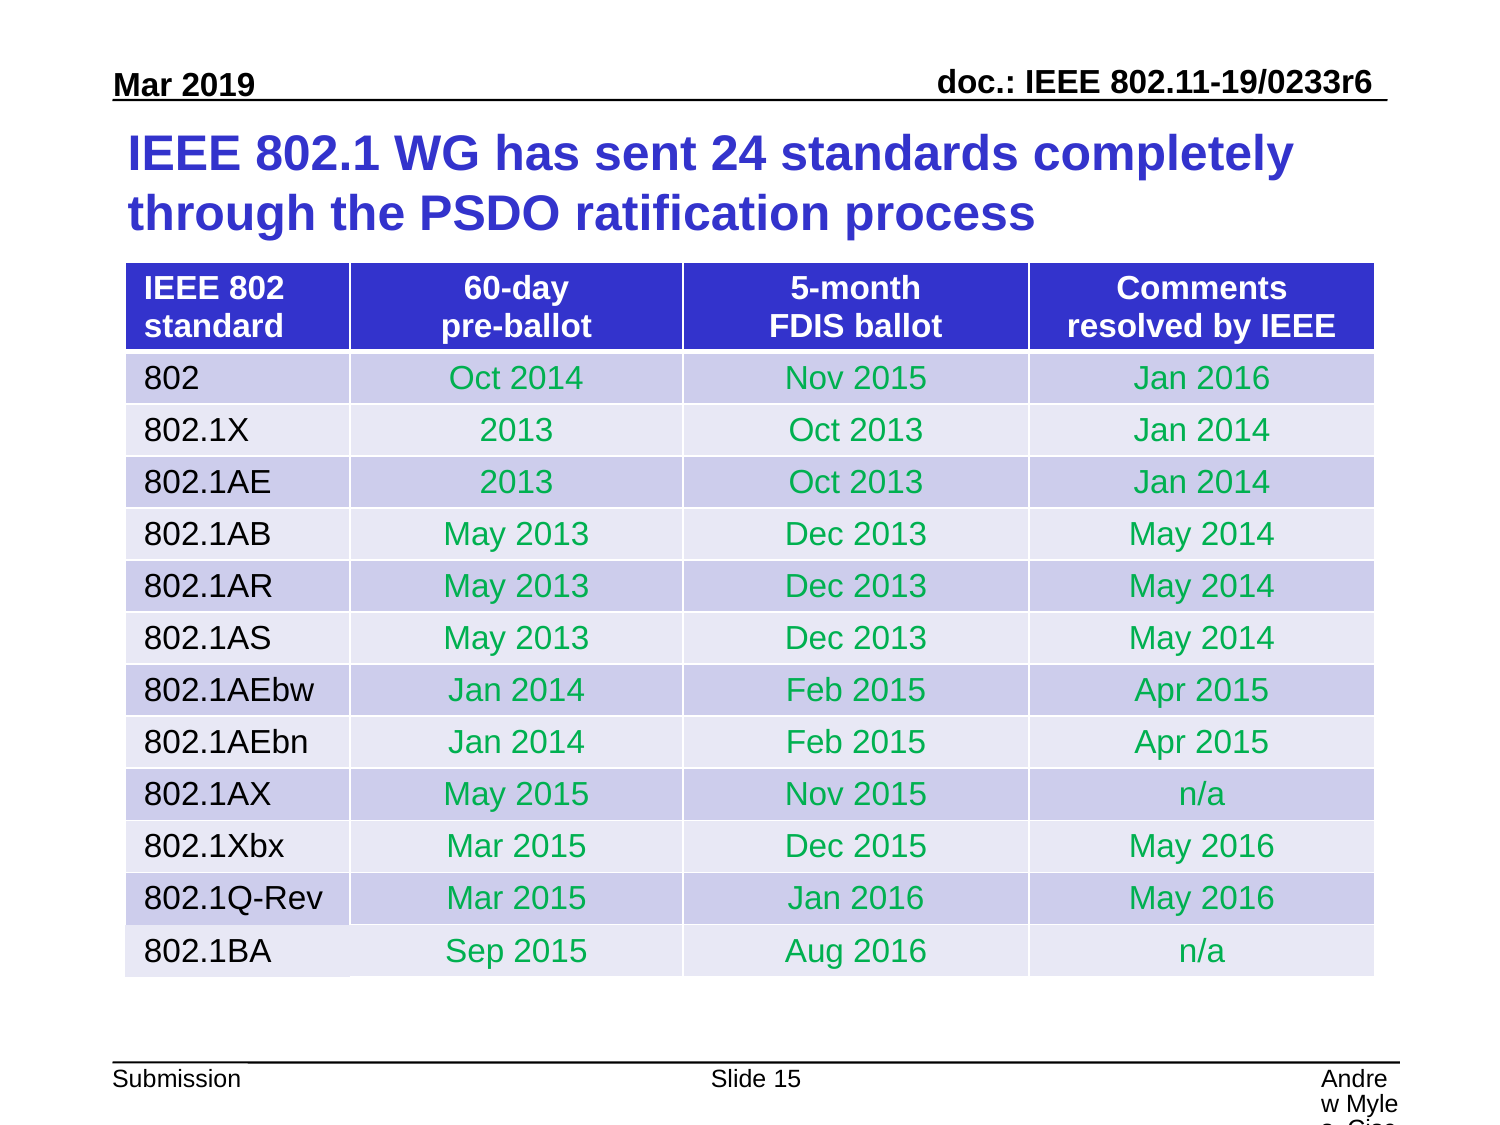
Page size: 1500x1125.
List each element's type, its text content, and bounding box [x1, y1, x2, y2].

table_cell 802.1AX [126, 769, 349, 820]
table_cell May 2013 [351, 613, 682, 663]
table_cell n/a [1030, 925, 1374, 976]
table_cell 802.1Q-Rev [126, 873, 349, 925]
table_cell May 2014 [1030, 561, 1374, 611]
table_cell Nov 2015 [684, 769, 1028, 820]
table_cell Oct 2014 [351, 354, 682, 403]
table_cell 802.1AEbw [126, 665, 349, 715]
table_header 5-month FDIS ballot [684, 263, 1028, 349]
table_cell Jan 2014 [351, 665, 682, 715]
table_cell May 2016 [1030, 821, 1374, 872]
table_cell Jan 2014 [1030, 405, 1374, 455]
table_cell Sep 2015 [350, 925, 682, 976]
table_cell 802.1AR [126, 561, 349, 611]
table_cell Jan 2016 [1030, 354, 1374, 403]
table_header IEEE 802 standard [126, 263, 349, 349]
table_cell Mar 2015 [351, 873, 682, 924]
table_header Comments resolved by IEEE [1030, 263, 1374, 349]
slide_number Slide 15 [709, 1061, 803, 1093]
table_cell May 2013 [351, 509, 682, 559]
table_cell May 2014 [1030, 613, 1374, 663]
table_cell Jan 2016 [684, 873, 1028, 924]
table_cell Dec 2013 [684, 561, 1028, 611]
table_cell Apr 2015 [1030, 717, 1374, 767]
table_cell Feb 2015 [684, 665, 1028, 715]
table_cell 802 [126, 354, 349, 403]
title IEEE 802.1 WG has sent 24 standards completely through the PSDO ratification process [112, 112, 1388, 288]
table_cell Jan 2014 [351, 717, 682, 767]
table_cell Jan 2014 [1030, 457, 1374, 507]
table_cell 802.1X [126, 405, 349, 455]
table_cell 802.1AB [126, 509, 349, 559]
table_cell Mar 2015 [351, 821, 682, 872]
table_cell Oct 2013 [684, 457, 1028, 507]
table_cell 802.1AE [126, 457, 349, 507]
table_cell 2013 [351, 457, 682, 507]
table_cell Aug 2016 [684, 925, 1028, 976]
table_cell 802.1AEbn [126, 717, 349, 767]
table_cell Dec 2013 [684, 613, 1028, 663]
table_cell Oct 2013 [684, 405, 1028, 455]
table_cell May 2013 [351, 561, 682, 611]
table_cell 802.1Xbx [126, 821, 349, 872]
table_cell Dec 2015 [684, 821, 1028, 872]
table_cell May 2015 [351, 769, 682, 820]
footer Andrew Myles, Cisco [1320, 1061, 1402, 1093]
table_cell 802.1AS [126, 613, 349, 663]
table_cell Apr 2015 [1030, 665, 1374, 715]
table_cell 802.1BA [125, 925, 350, 977]
table_header 60-day pre-ballot [351, 263, 682, 349]
table_cell May 2016 [1030, 873, 1374, 924]
table_cell May 2014 [1030, 509, 1374, 559]
table_cell 2013 [351, 405, 682, 455]
table_cell Dec 2013 [684, 509, 1028, 559]
table_cell n/a [1030, 769, 1374, 820]
table_cell Feb 2015 [684, 717, 1028, 767]
table_cell Nov 2015 [684, 354, 1028, 403]
